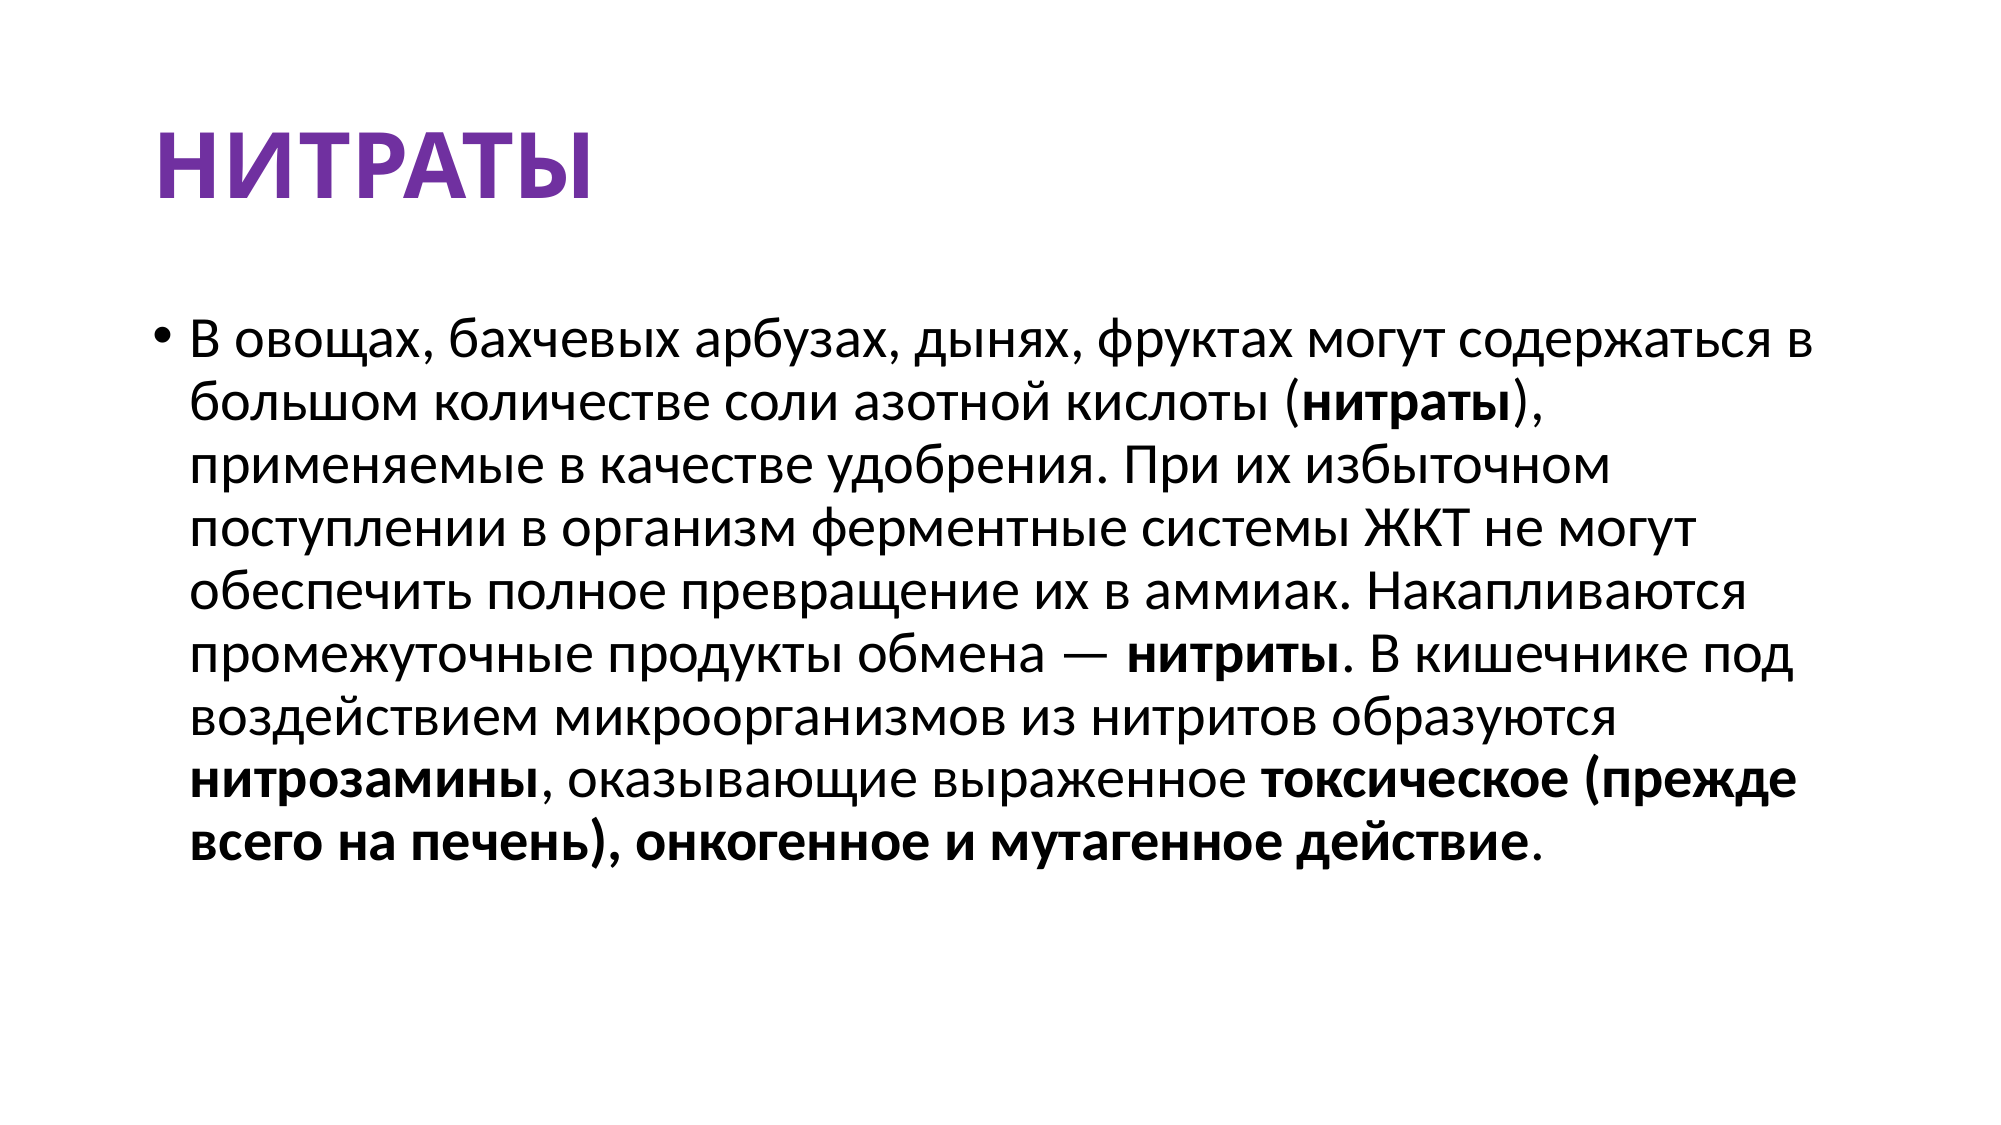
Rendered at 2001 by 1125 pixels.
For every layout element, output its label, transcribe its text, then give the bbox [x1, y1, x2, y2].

list В овощах, бахчевых арбузах, дынях, фруктах могут содержаться в большом количестве соли азотной кислоты (нитраты), применяемые в качестве удобрения. При их избыточном поступлении в организм ферментные системы ЖКТ не могут обеспечить полное превращение их в аммиак. Накапливаются промежуточные продукты обмена — нитриты. В кишечнике под воздействием микроорганизмов из нитритов образуются нитрозамины, оказывающие выраженное токсическое (прежде всего на печень), онкогенное и мутагенное действие. [137, 299, 1863, 1014]
title НИТРАТЫ [137, 59, 1863, 278]
